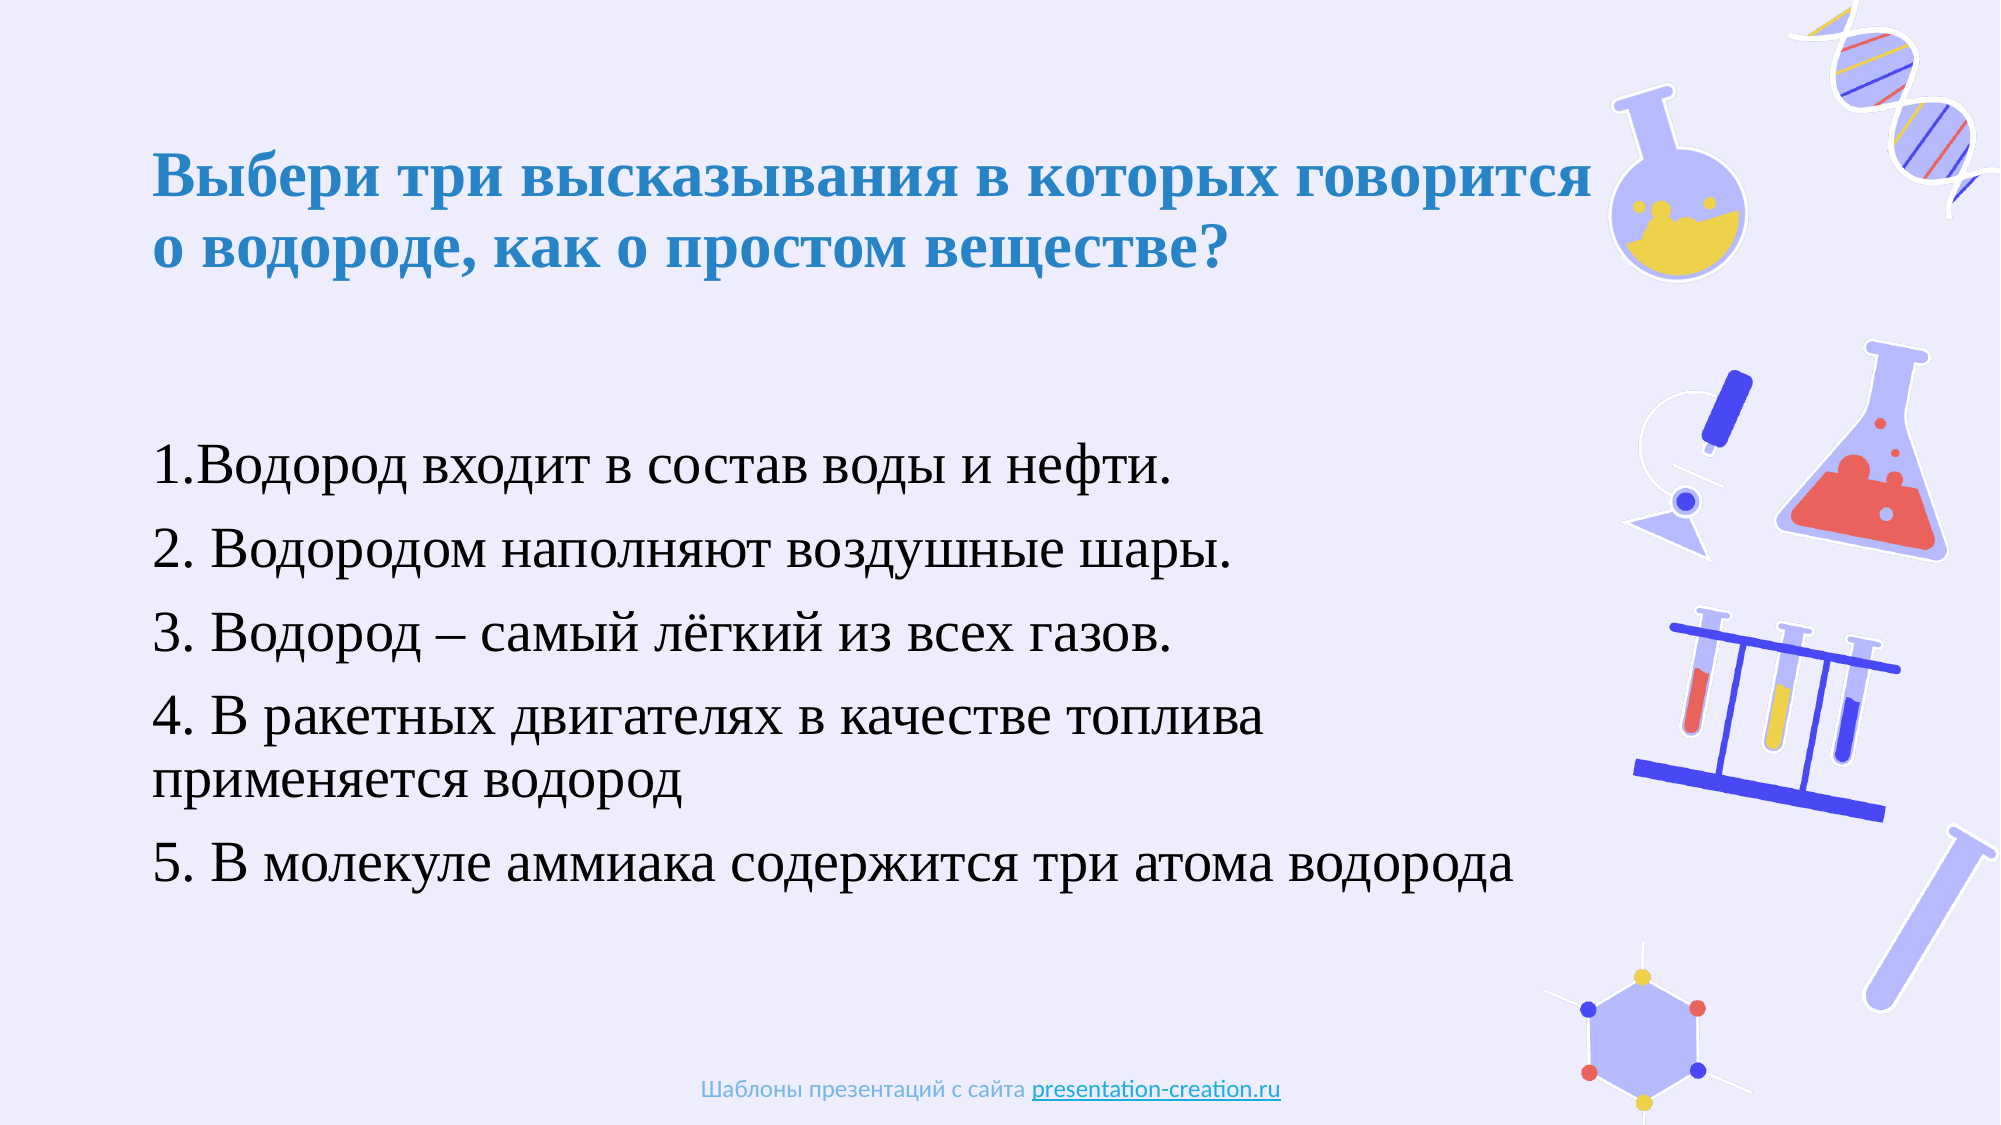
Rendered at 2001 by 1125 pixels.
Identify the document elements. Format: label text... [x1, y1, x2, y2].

picture [1619, 369, 1753, 563]
picture [1632, 604, 2000, 1014]
picture [1773, 338, 1950, 563]
picture [1543, 941, 1753, 1125]
picture [1611, 0, 2001, 312]
text_box Шаблоны презентаций с сайта presentation-creation.ru [641, 1064, 1341, 1125]
list 1.Водород входит в состав воды и нефти. 2. Водородом наполняют воздушные шары. 3. Водород – самый лёгкий из всех газов. 4. В ракетных двигателях в качестве топлива применяется водород 5. В молекуле аммиака содержится три атома водорода [137, 425, 1611, 1014]
title Выбери три высказывания в которых говорится о водороде, как о простом веществе? [137, 59, 1612, 370]
